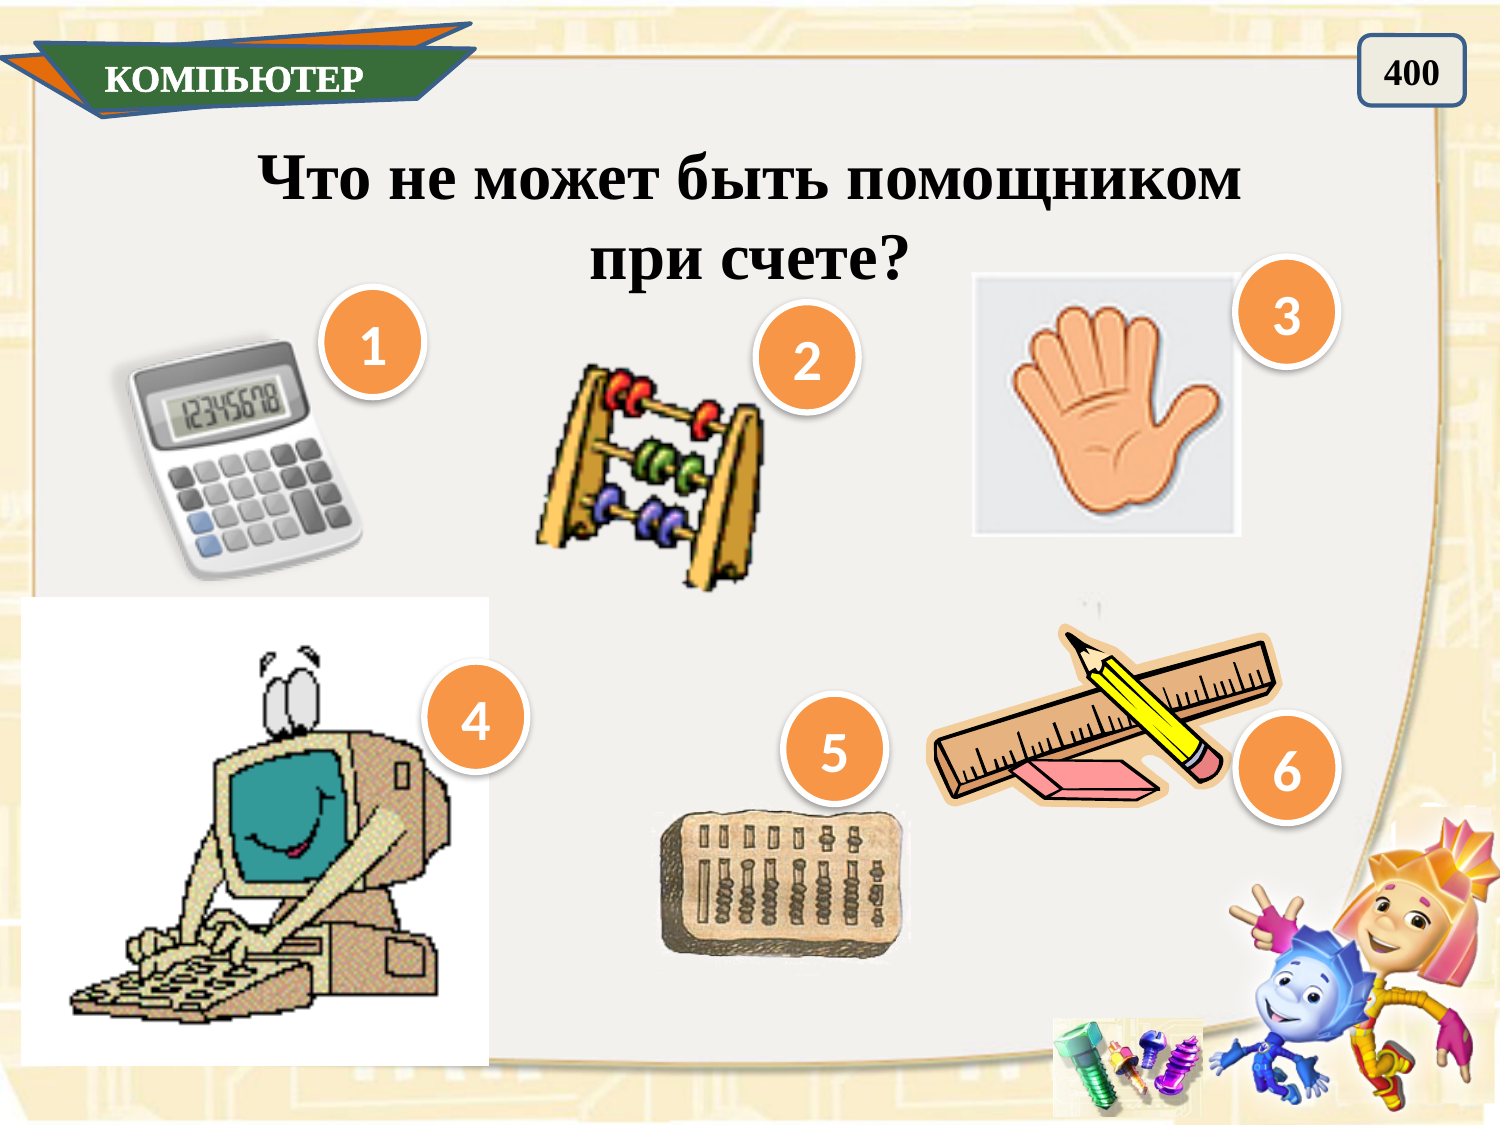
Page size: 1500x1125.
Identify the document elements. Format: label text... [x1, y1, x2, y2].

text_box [925, 621, 1339, 824]
text_box 3 [1245, 253, 1342, 371]
picture [0, 0, 1500, 1125]
text_box Что не может быть помощником при счете? [243, 125, 1260, 300]
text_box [0, 23, 476, 118]
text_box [525, 301, 859, 599]
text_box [651, 693, 912, 989]
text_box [21, 597, 528, 1066]
text_box 400 [1357, 32, 1467, 108]
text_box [85, 286, 425, 596]
